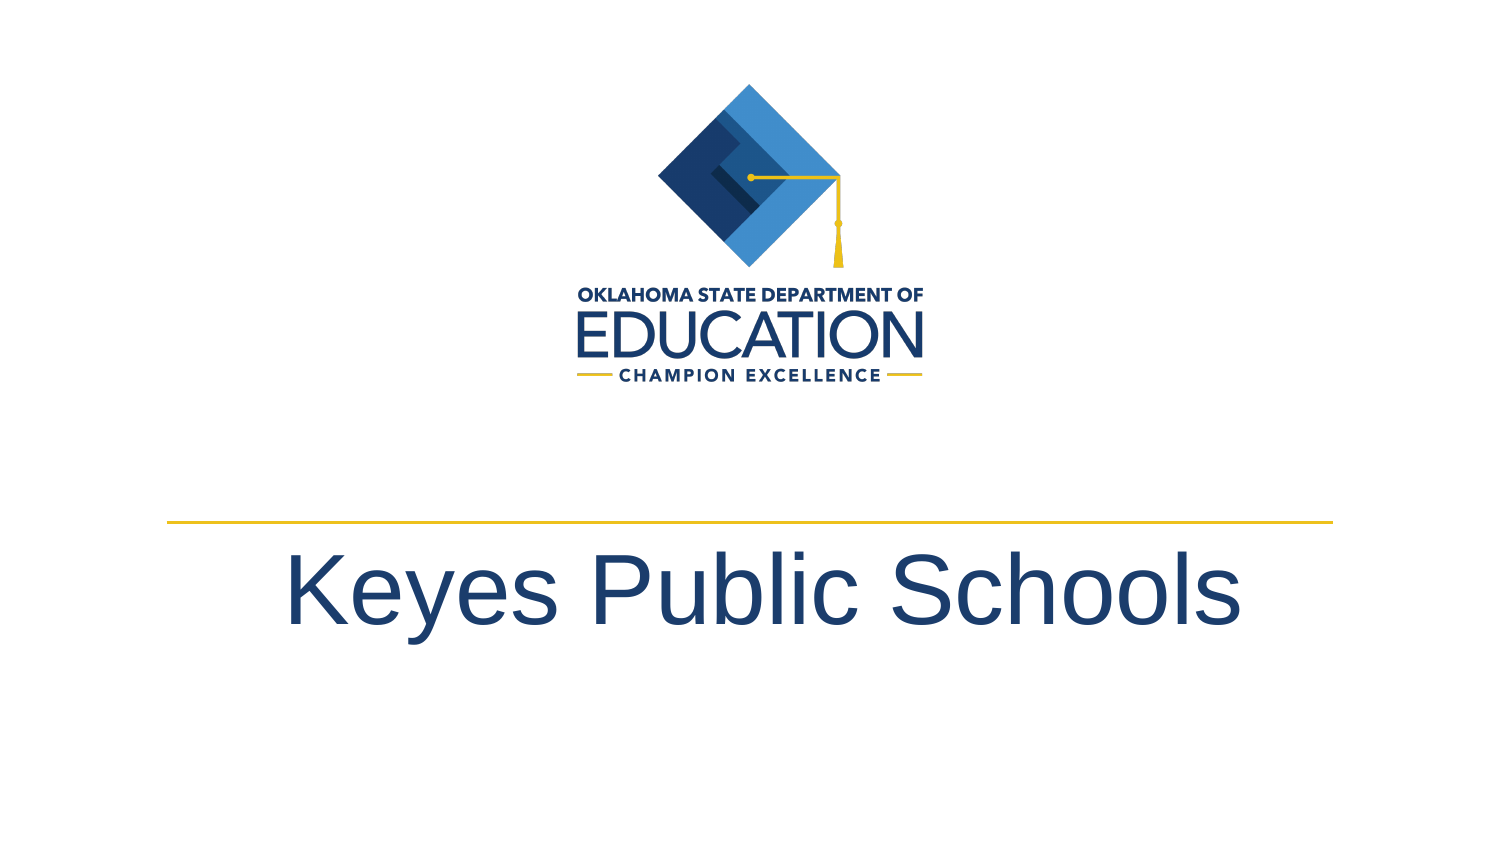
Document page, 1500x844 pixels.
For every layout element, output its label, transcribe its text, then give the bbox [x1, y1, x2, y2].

title Keyes Public Schools [79, 408, 1449, 652]
picture [577, 83, 923, 383]
